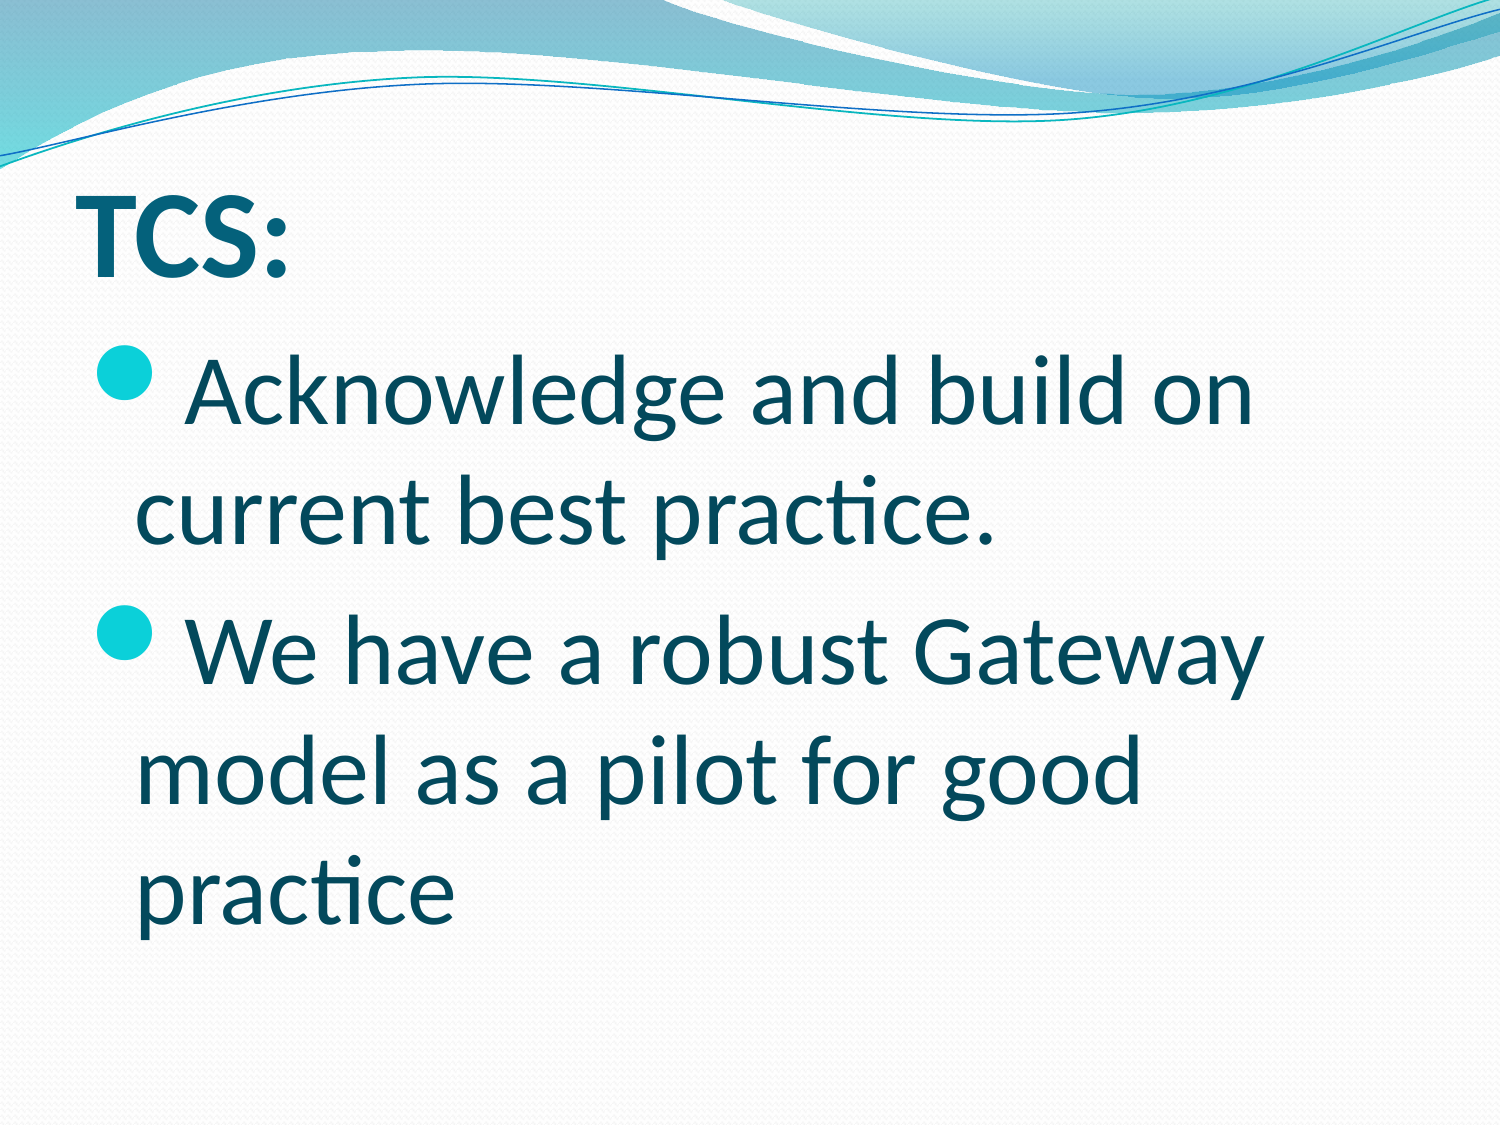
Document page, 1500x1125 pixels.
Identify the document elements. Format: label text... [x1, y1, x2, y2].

title TCS: [75, 115, 1425, 303]
list Acknowledge and build on current best practice. We have a robust Gateway model as a pilot for good practice [75, 317, 1425, 1038]
